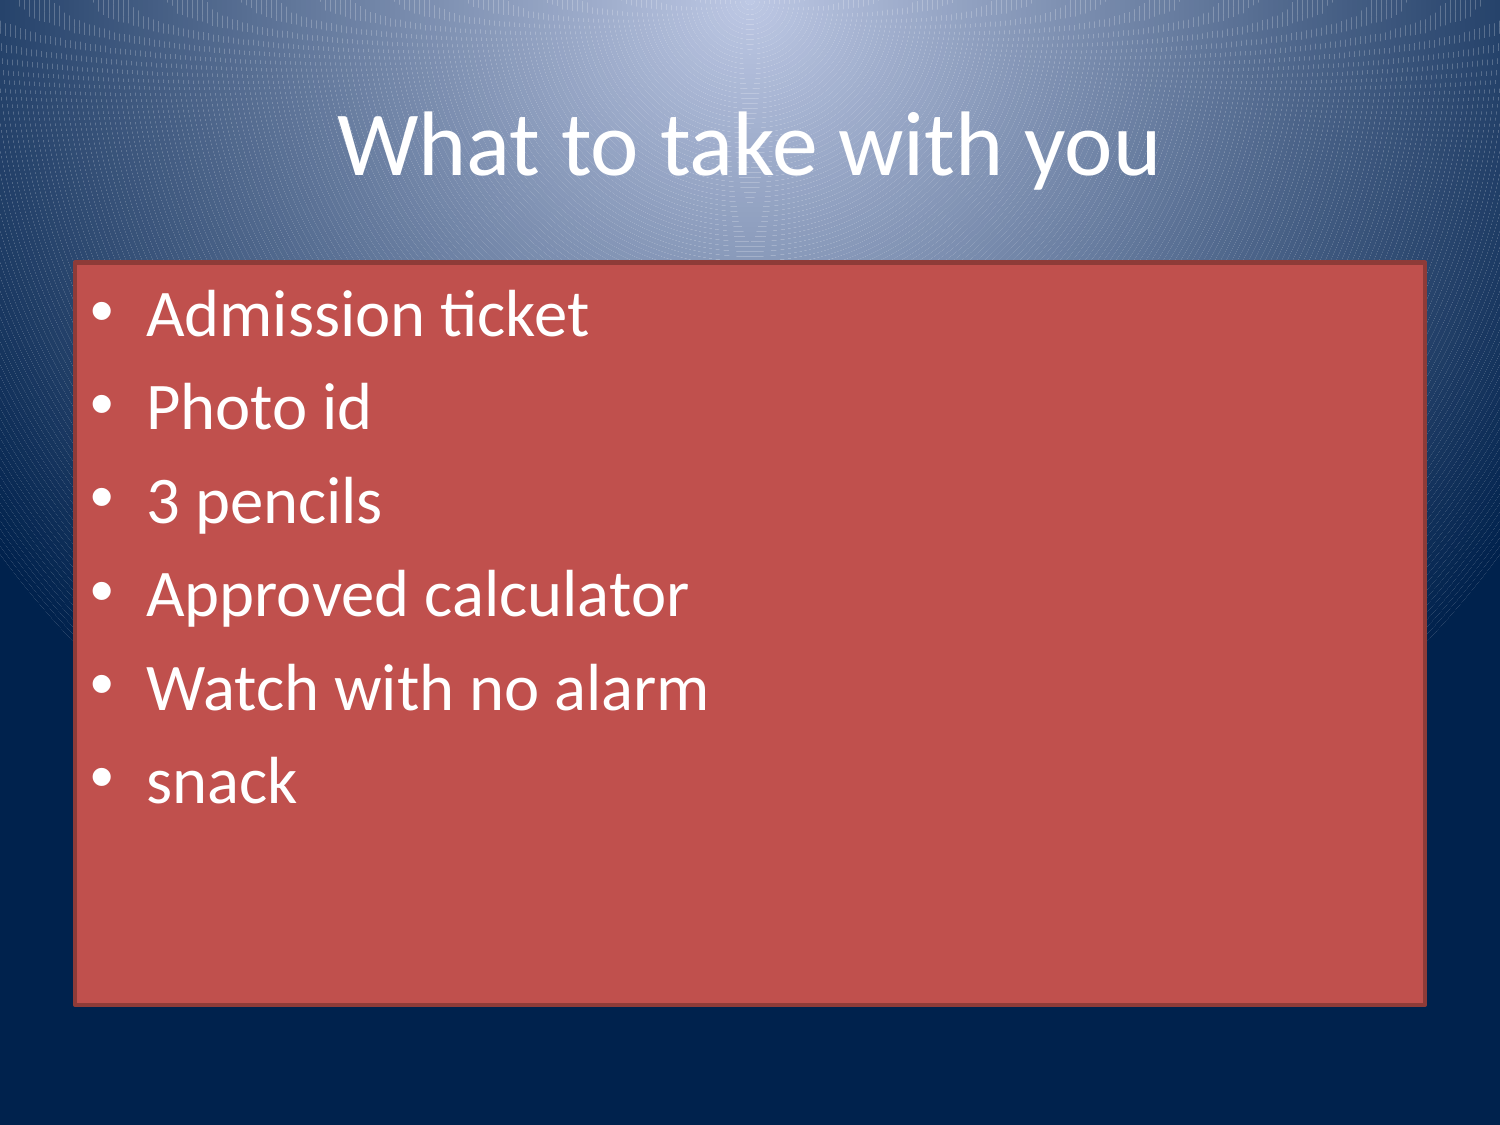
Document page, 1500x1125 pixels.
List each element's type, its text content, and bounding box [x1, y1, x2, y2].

list Admission ticket Photo id 3 pencils Approved calculator Watch with no alarm snack [73, 260, 1427, 1007]
title What to take with you [75, 45, 1425, 233]
